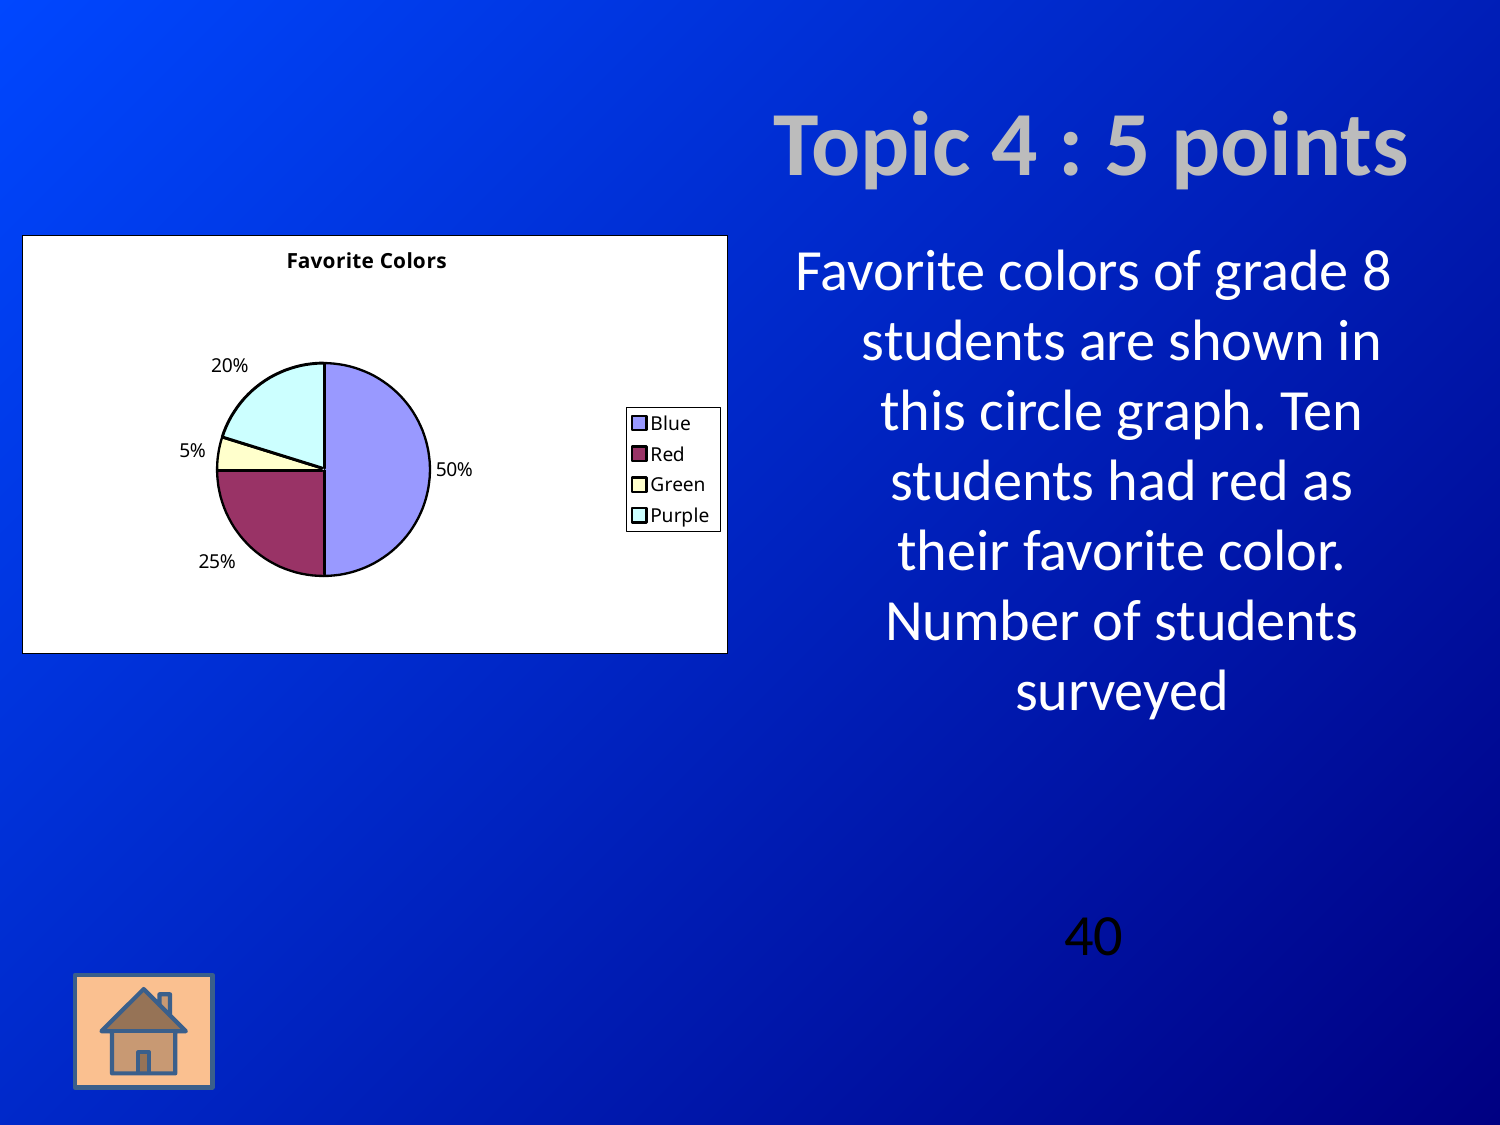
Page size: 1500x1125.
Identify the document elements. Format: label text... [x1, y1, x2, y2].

list Favorite colors of grade 8 students are shown in this circle graph. Ten students had red as their favorite color. Number of students surveyed 40 [762, 224, 1425, 1005]
text_box [73, 973, 215, 1090]
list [12, 224, 738, 663]
title Topic 4 : 5 points [75, 45, 1425, 233]
